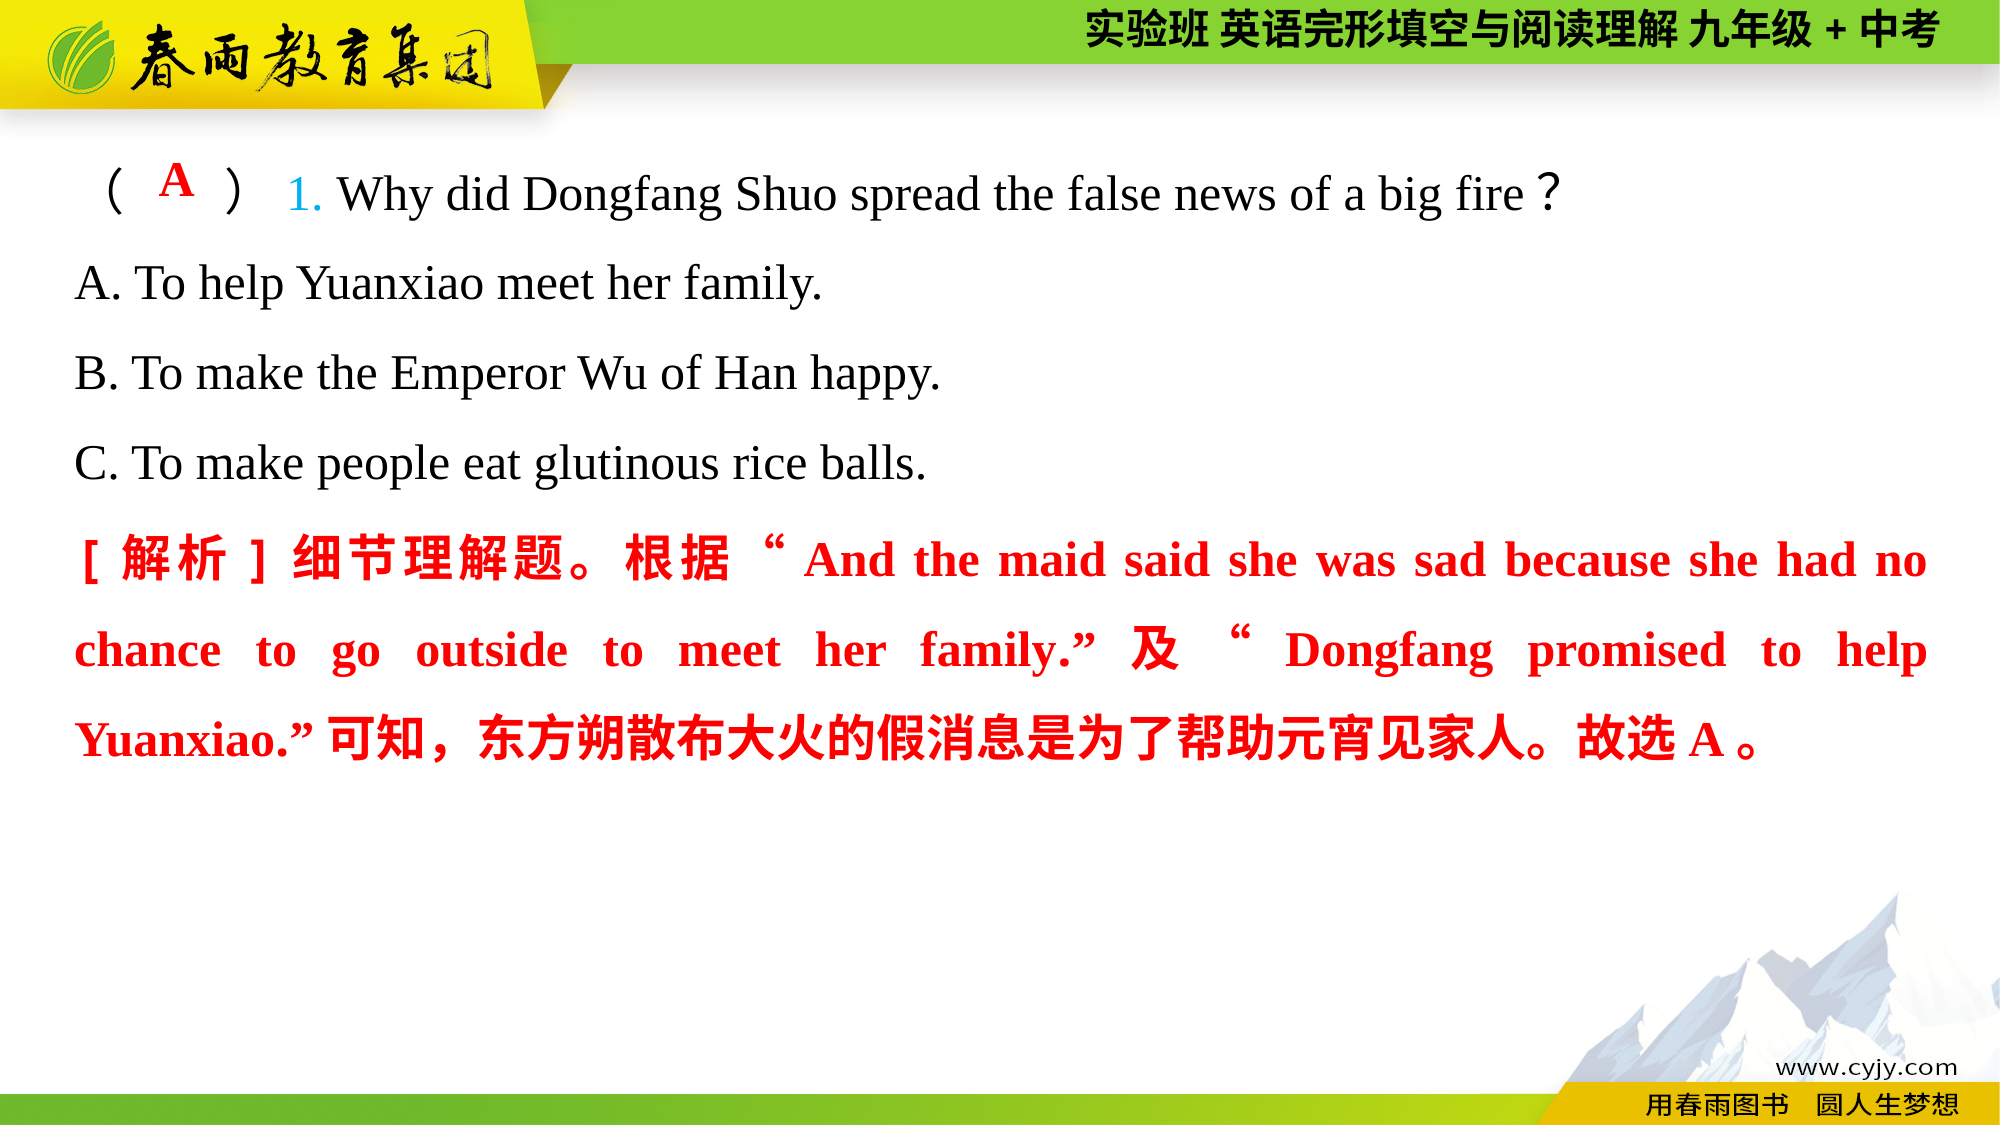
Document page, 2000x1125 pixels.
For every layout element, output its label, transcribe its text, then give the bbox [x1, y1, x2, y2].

picture [0, 0, 2000, 1125]
text_box A [143, 138, 210, 214]
text_box [解析]细节理解题。根据“And the maid said she was sad because she had no chance to go outside to meet her family.”及“Dongfang promised to help Yuanxiao.”可知，东方朔散布大火的假消息是为了帮助元宵见家人。故选A。 [59, 488, 1944, 774]
list （ ）1. Why did Dongfang Shuo spread the false news of a big fire？ A. To help Yuanxiao meet her family. B. To make the Emperor Wu of Han happy. C. To make people eat glutinous rice balls. [59, 122, 1944, 488]
